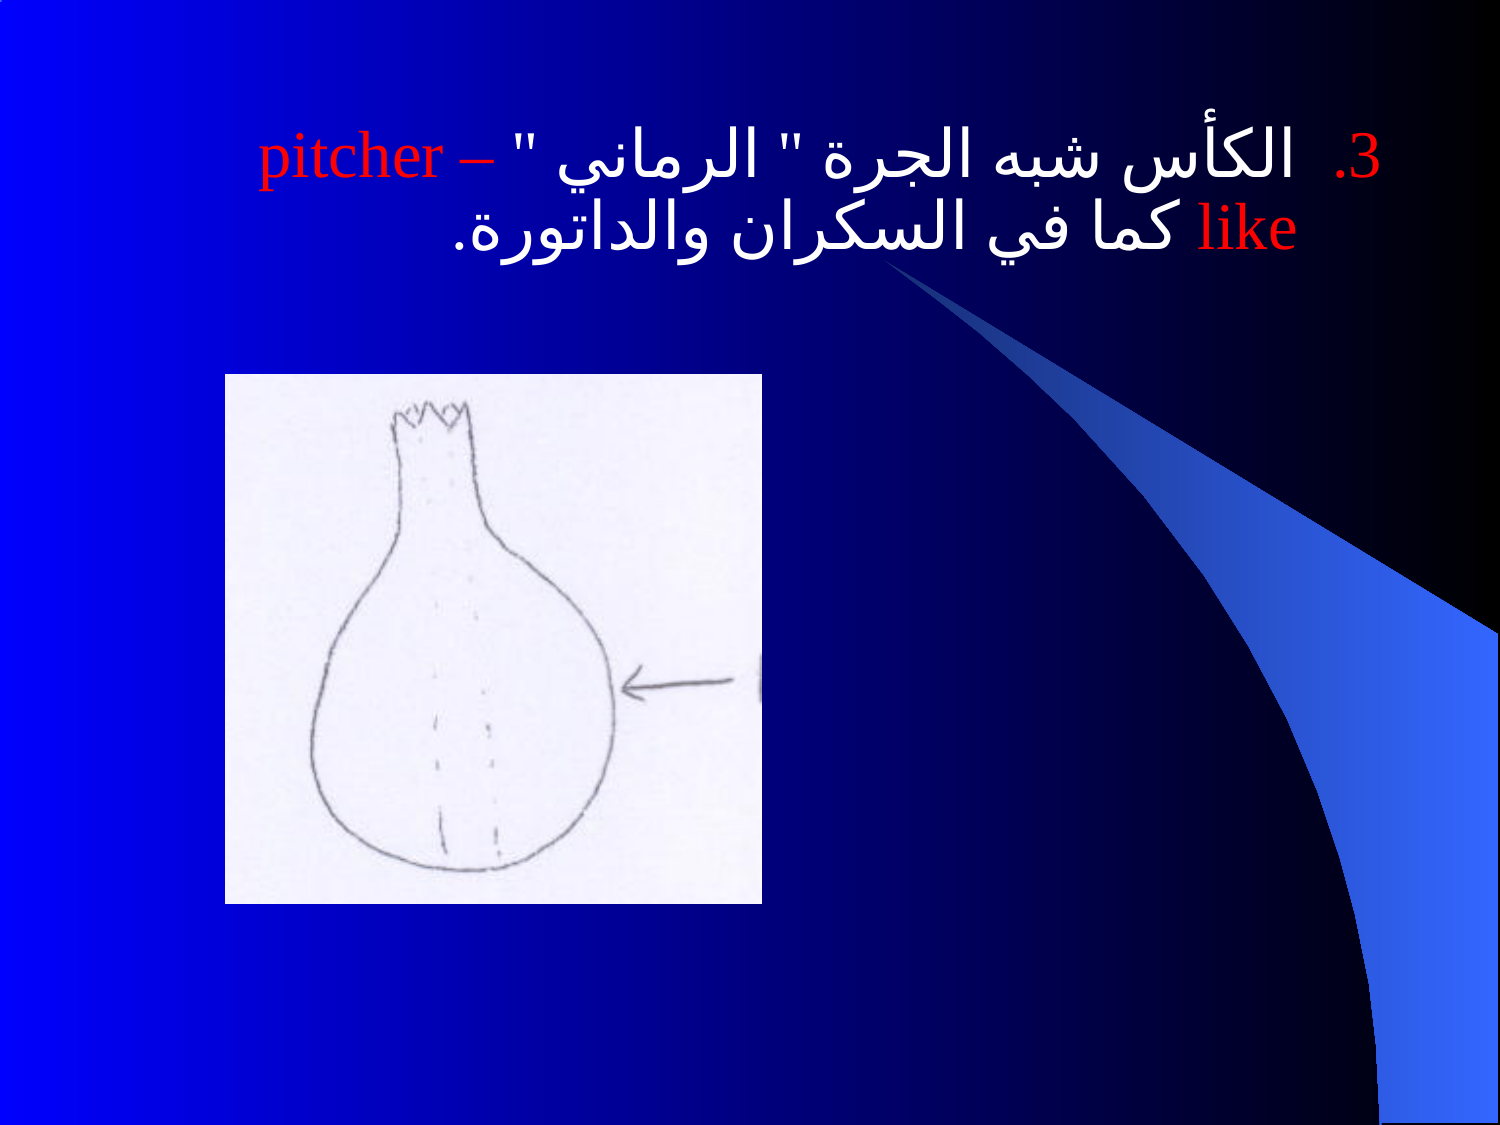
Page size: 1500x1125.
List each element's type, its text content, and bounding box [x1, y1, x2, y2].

picture [224, 374, 762, 904]
text_box الكأس شبه الجرة " الرماني " pitcher – like كما في السكران والداتورة. [137, 112, 1413, 300]
